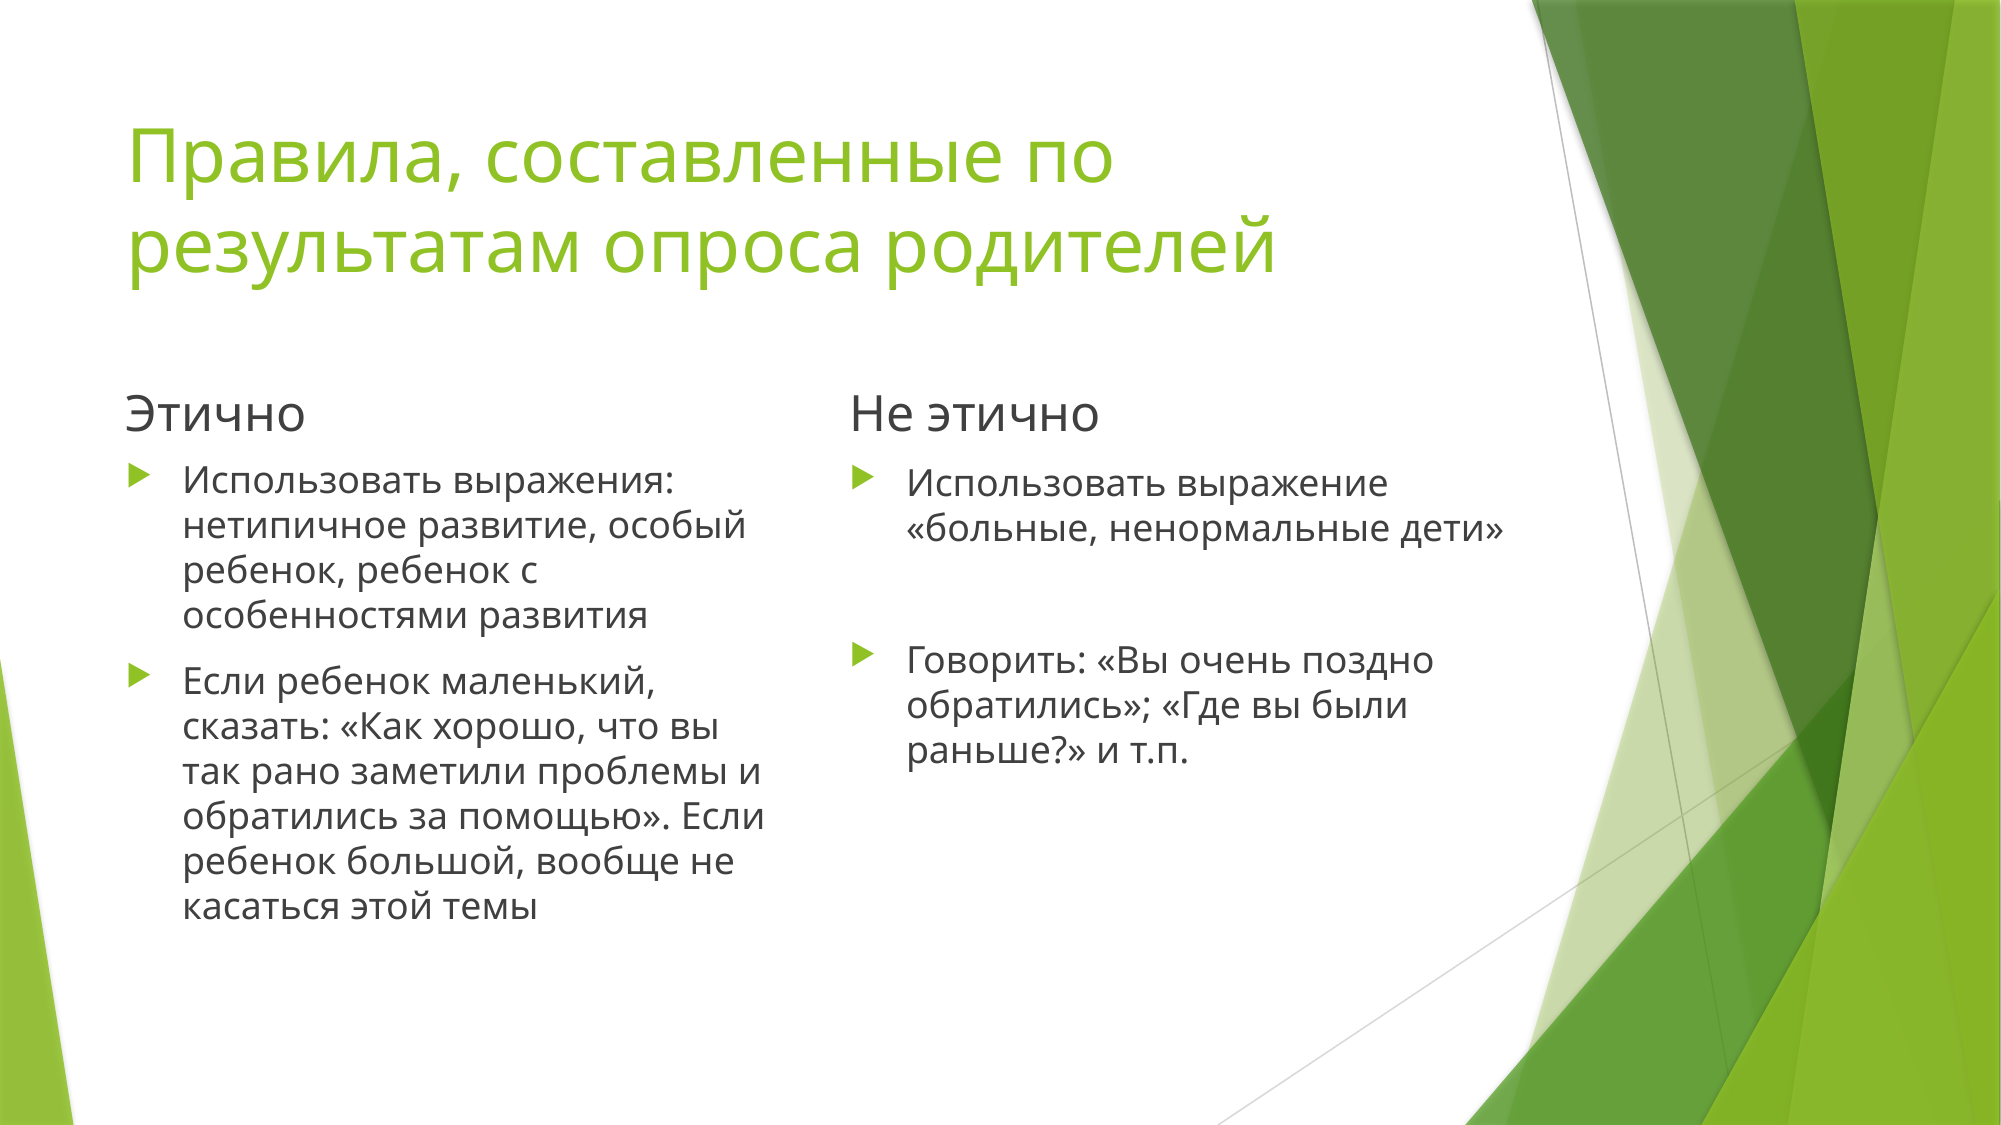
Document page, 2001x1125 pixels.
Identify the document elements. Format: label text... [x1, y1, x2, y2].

list Использовать выражение «больные, ненормальные дети» Говорить: «Вы очень поздно обратились»; «Где вы были раньше?» и т.п. [834, 451, 1522, 994]
list Использовать выражения: нетипичное развитие, особый ребенок, ребенок с особенностями развития Если ребенок маленький, сказать: «Как хорошо, что вы так рано заметили проблемы и обратились за помощью». Если ребенок большой, вообще не касаться этой темы [110, 448, 798, 991]
list Не этично [834, 354, 1522, 449]
title Правила, составленные по результатам опроса родителей [111, 99, 1522, 317]
list Этично [110, 354, 798, 448]
